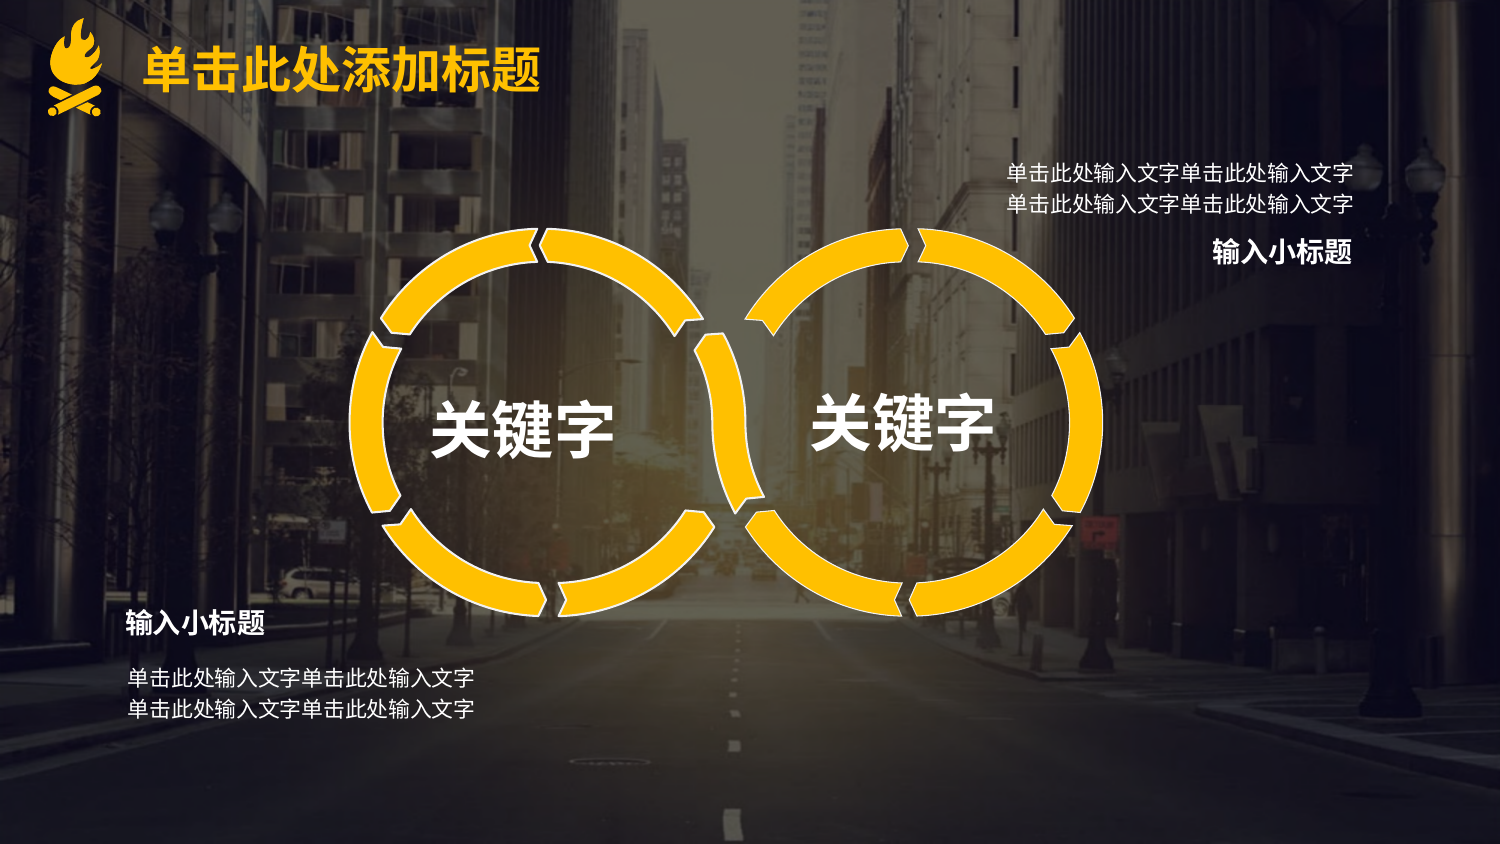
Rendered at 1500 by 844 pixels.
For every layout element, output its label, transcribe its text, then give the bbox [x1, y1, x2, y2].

picture [0, 0, 1500, 844]
text_box [539, 228, 703, 337]
text_box [917, 228, 1076, 335]
text_box 单击此处添加标题 [126, 31, 557, 107]
text_box [558, 510, 715, 606]
text_box [744, 509, 903, 606]
text_box 输入小标题 [125, 592, 498, 646]
text_box 关键字 [740, 376, 1066, 466]
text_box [46, 18, 103, 118]
text_box [349, 332, 402, 513]
text_box 关键字 [360, 383, 686, 474]
text_box 单击此处输入文字单击此处输入文字 单击此处输入文字单击此处输入文字 [112, 651, 564, 730]
text_box [694, 333, 765, 514]
text_box [382, 509, 547, 606]
text_box [1050, 331, 1104, 514]
text_box [744, 228, 909, 337]
text_box 输入小标题 [980, 221, 1353, 275]
text_box [380, 228, 538, 335]
text_box 单击此处输入文字单击此处输入文字 单击此处输入文字单击此处输入文字 [922, 146, 1370, 225]
text_box [908, 508, 1074, 606]
